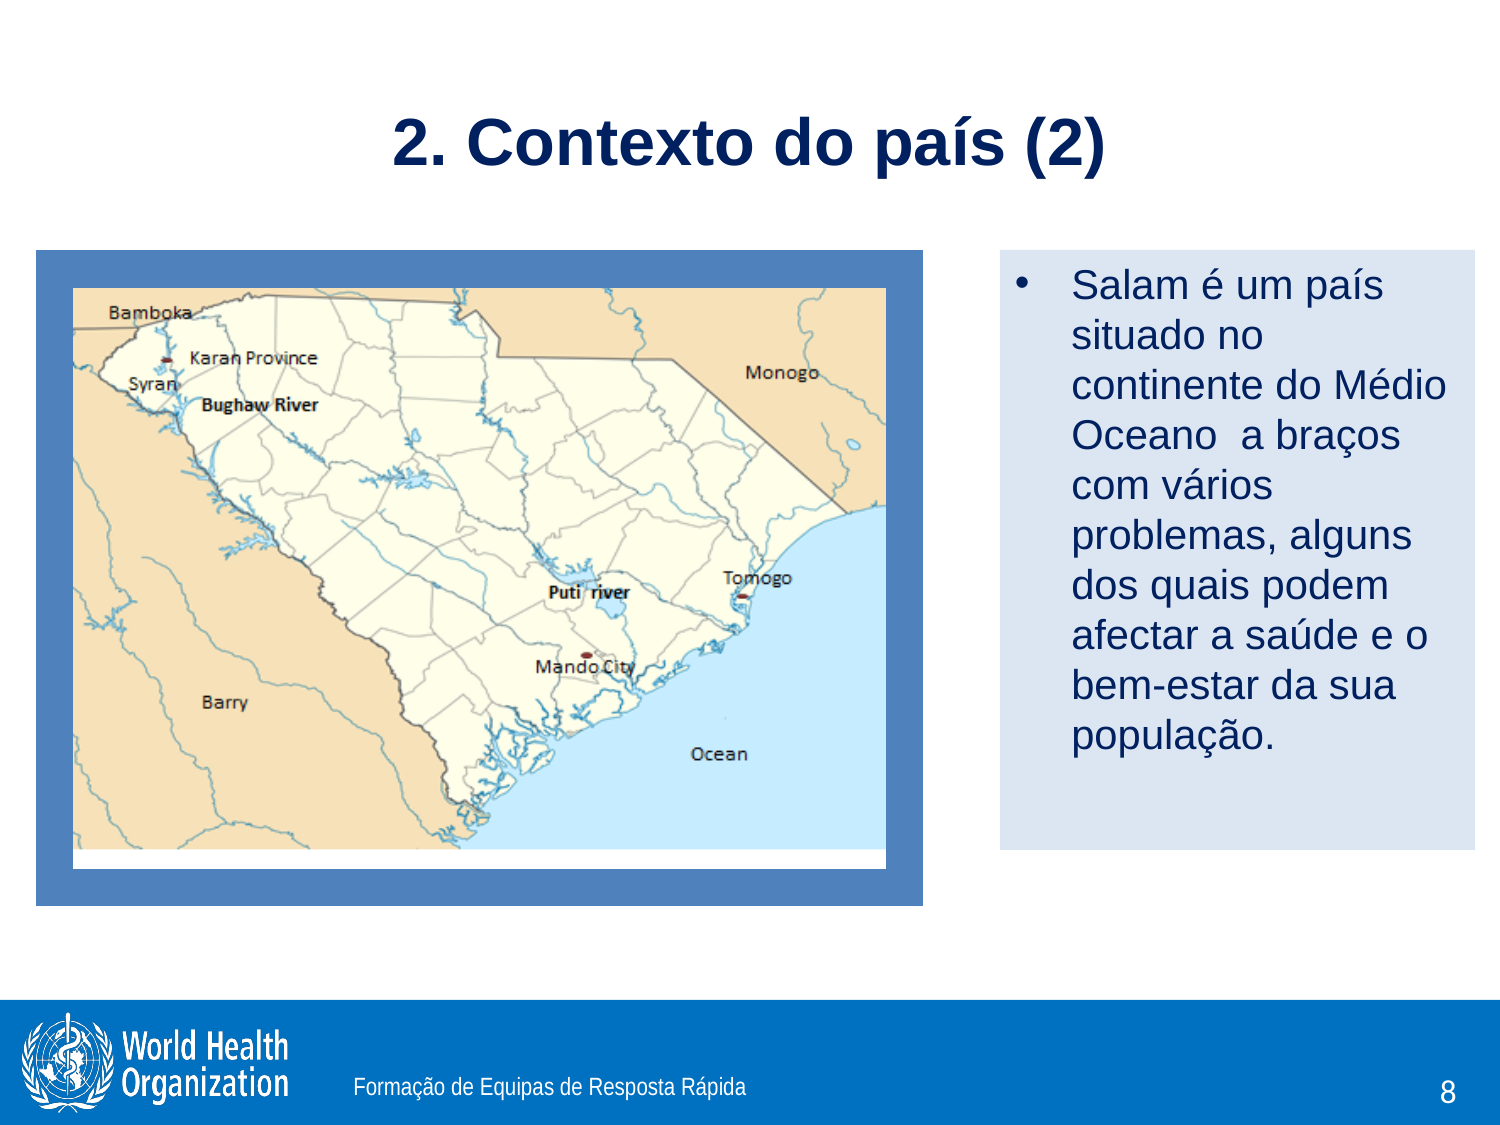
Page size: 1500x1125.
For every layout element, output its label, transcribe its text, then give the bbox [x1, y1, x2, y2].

picture [21, 1012, 288, 1113]
list Salam é um país situado no continente do Médio Oceano a braços com vários problemas, alguns dos quais podem afectar a saúde e o bem-estar da sua população. [999, 249, 1475, 850]
title 2. Contexto do país (2) [75, 45, 1425, 233]
picture [72, 287, 886, 869]
